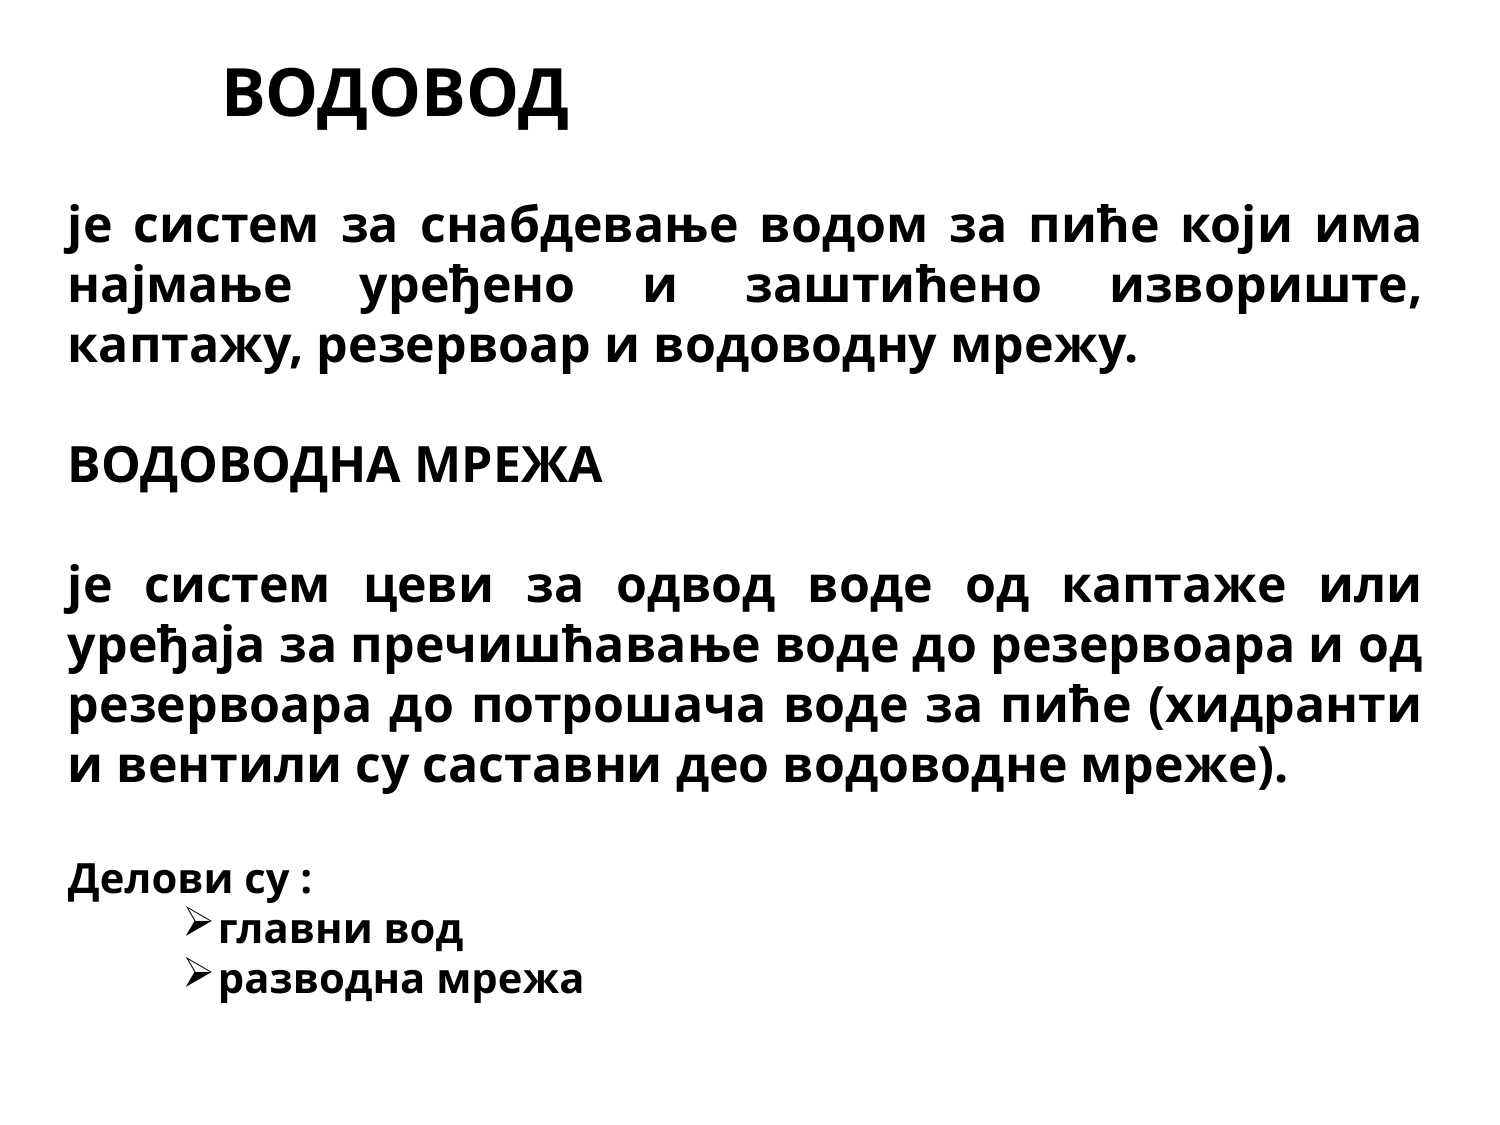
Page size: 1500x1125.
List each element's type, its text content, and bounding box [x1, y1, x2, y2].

text_box ВОДОВОД [206, 42, 1469, 138]
text_box је систем за снабдевање водом за пиће који има најмање уређено и заштићено извориште, каптажу, резервоар и водоводну мрежу. ВОДОВОДНА МРЕЖА је систем цеви за одвод воде од каптаже или уређаја за пречишћавање воде до резервоара и од резервоара до потрошача воде за пиће (хидранти и вентили су саставни део водоводне мреже). Делови су : главни вод разводна мрежа [53, 184, 1438, 1010]
